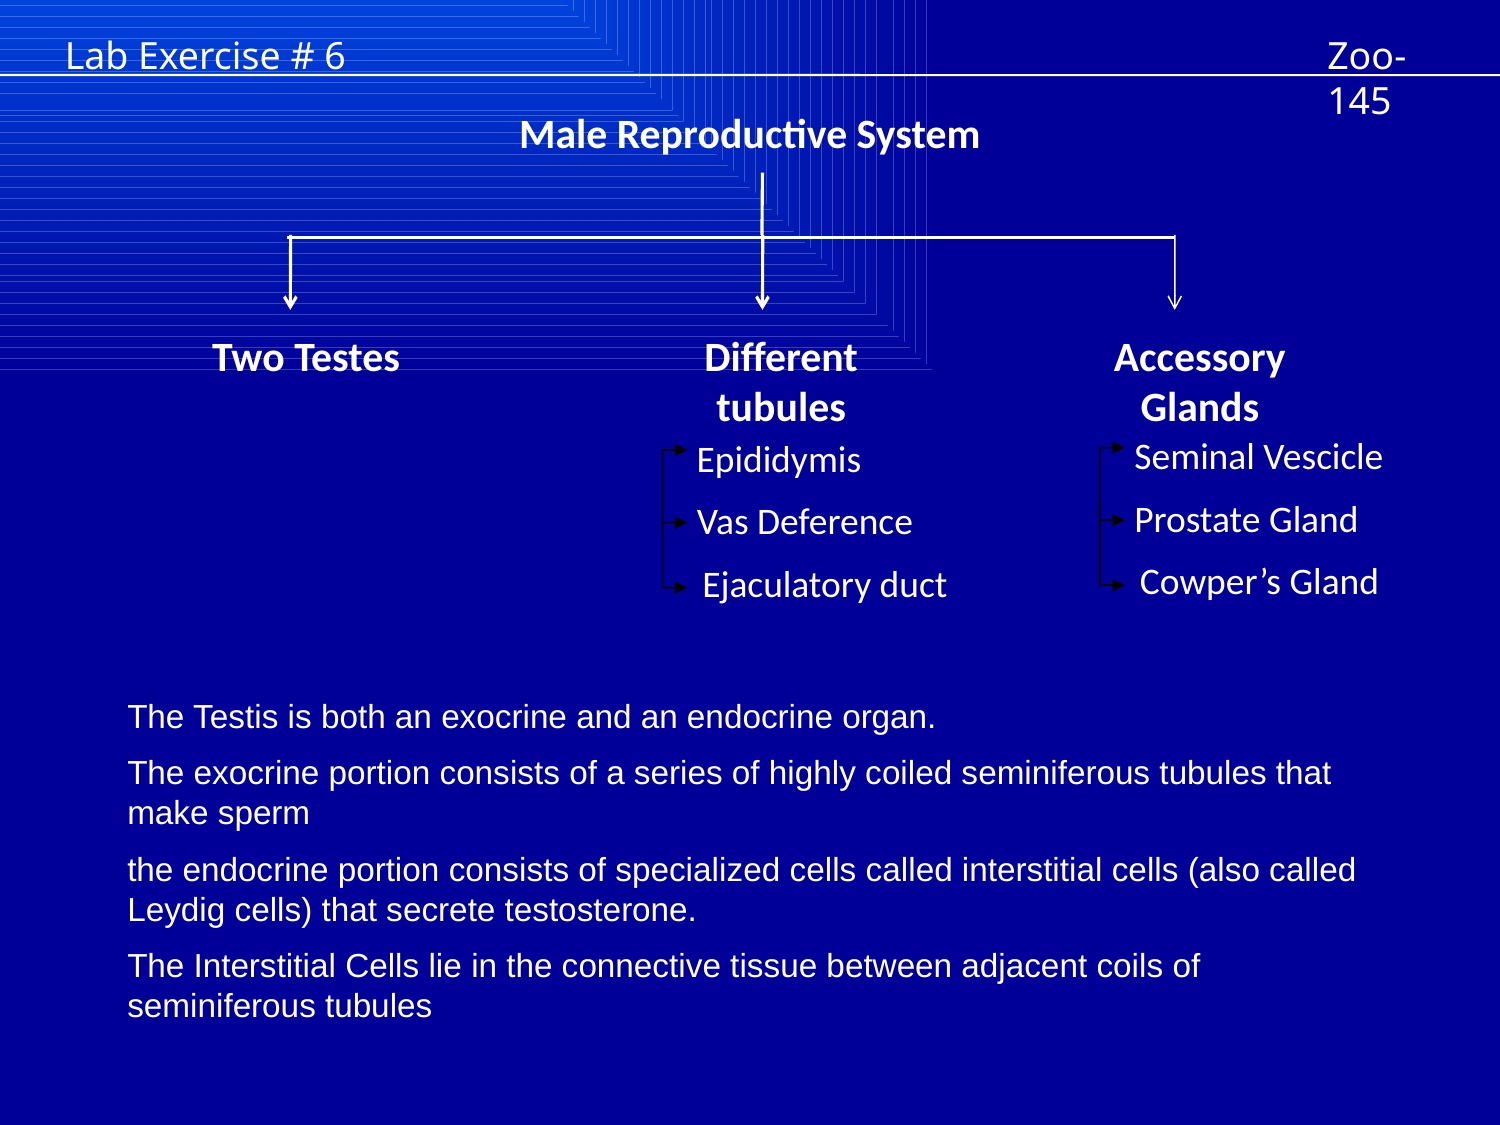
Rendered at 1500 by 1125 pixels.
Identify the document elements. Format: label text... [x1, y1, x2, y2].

text_box Ejaculatory duct [687, 552, 975, 612]
text_box Two Testes [187, 322, 425, 388]
text_box Prostate Gland [1119, 487, 1413, 548]
text_box Seminal Vescicle [1119, 424, 1413, 485]
text_box Male Reproductive System [500, 99, 1000, 165]
text_box Different tubules [637, 322, 925, 438]
text_box [662, 443, 688, 457]
text_box Cowper’s Gland [1124, 549, 1413, 610]
text_box [1099, 578, 1126, 592]
text_box [662, 516, 688, 529]
text_box Accessory Glands [1062, 322, 1338, 438]
text_box [1099, 441, 1126, 454]
text_box [662, 581, 688, 594]
text_box Vas Deference [682, 489, 975, 550]
text_box Epididymis [681, 427, 920, 487]
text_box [0, 24, 1500, 86]
text_box [1099, 514, 1126, 527]
text_box The Testis is both an exocrine and an endocrine organ. The exocrine portion consists of a series of highly coiled seminiferous tubules that make sperm the endocrine portion consists of specialized cells called interstitial cells (also called Leydig cells) that secrete testosterone. The Interstitial Cells lie in the connective tissue between adjacent coils of seminiferous tubules [112, 687, 1375, 1032]
